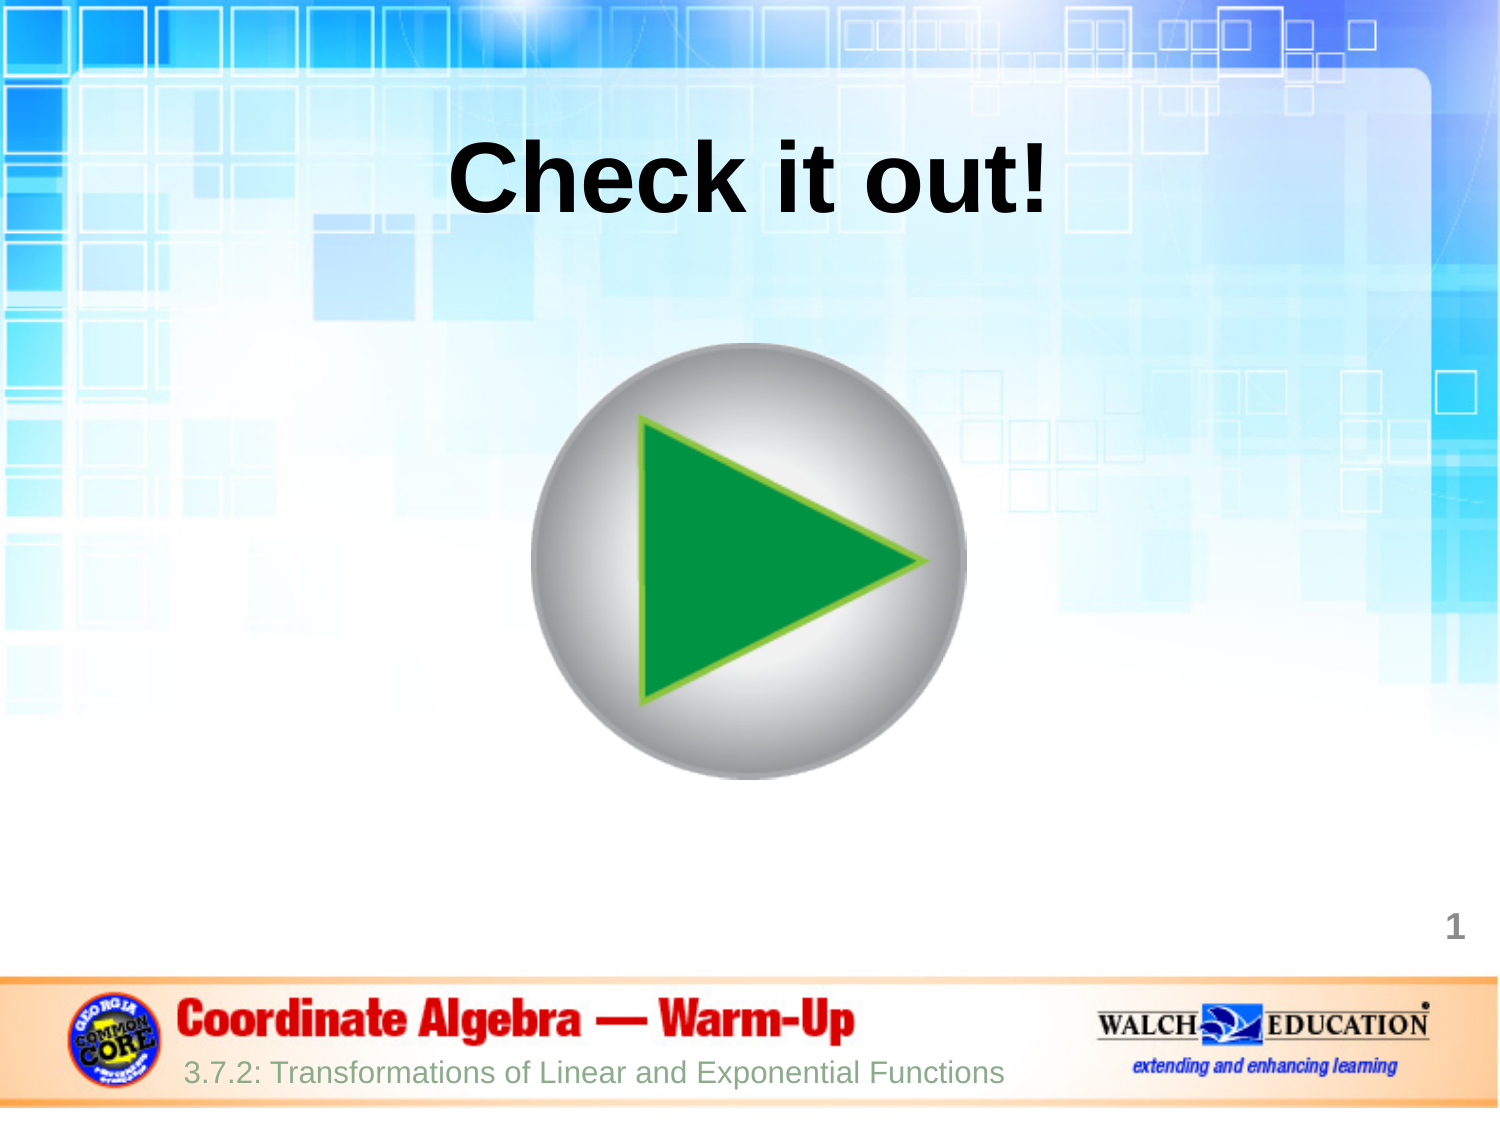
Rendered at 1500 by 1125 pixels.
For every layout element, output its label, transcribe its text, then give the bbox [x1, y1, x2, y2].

footer 3.7.2: Transformations of Linear and Exponential Functions [168, 1048, 1067, 1094]
slide_number 1 [1361, 901, 1481, 949]
subtitle Check it out! [105, 105, 1394, 925]
picture [0, 0, 1500, 1108]
